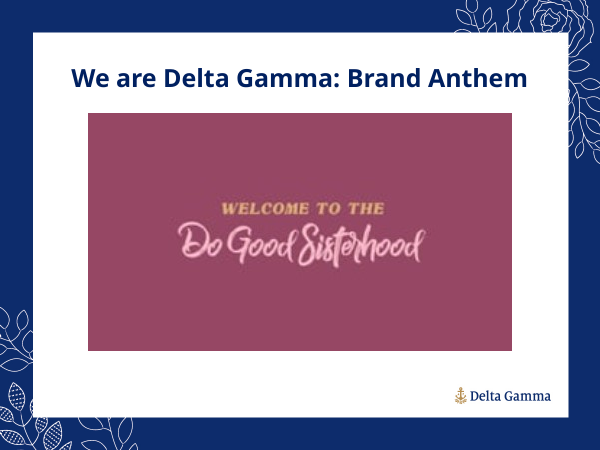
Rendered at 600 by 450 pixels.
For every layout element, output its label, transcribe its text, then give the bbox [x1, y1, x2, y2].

picture [0, 0, 600, 450]
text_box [87, 112, 513, 353]
text_box We are Delta Gamma: Brand Anthem [56, 55, 544, 100]
